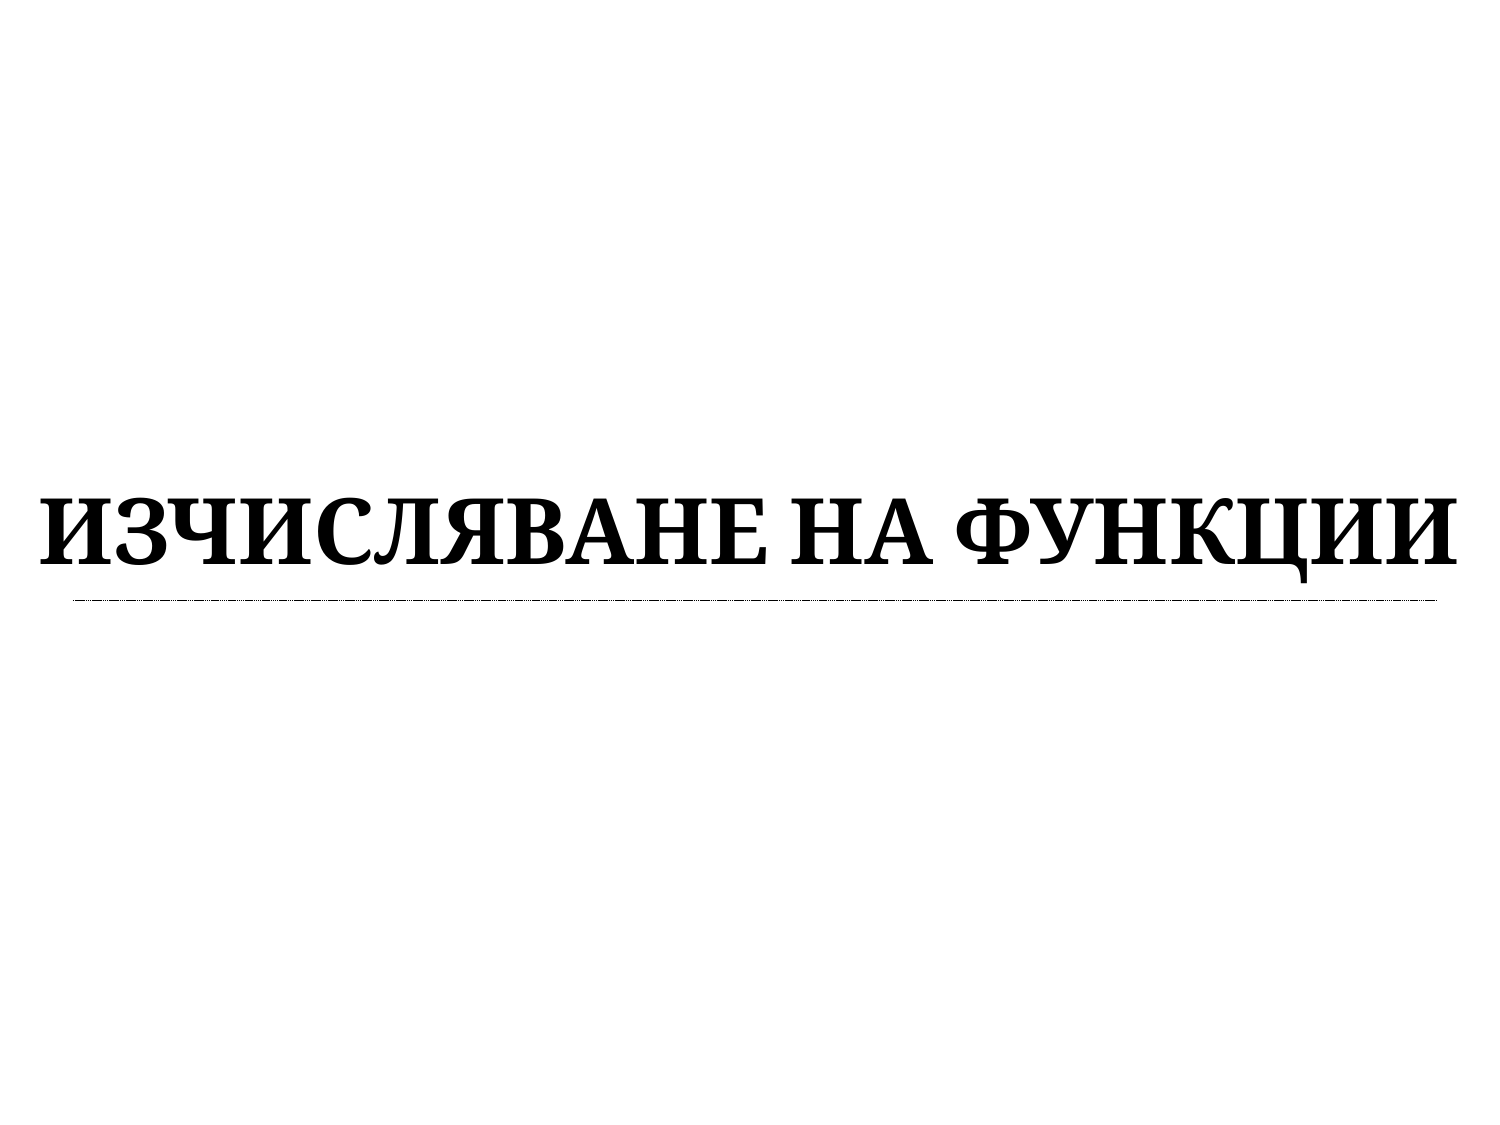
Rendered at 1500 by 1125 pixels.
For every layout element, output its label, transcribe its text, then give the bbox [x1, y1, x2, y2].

title Изчисляване на функции [0, 346, 1500, 594]
